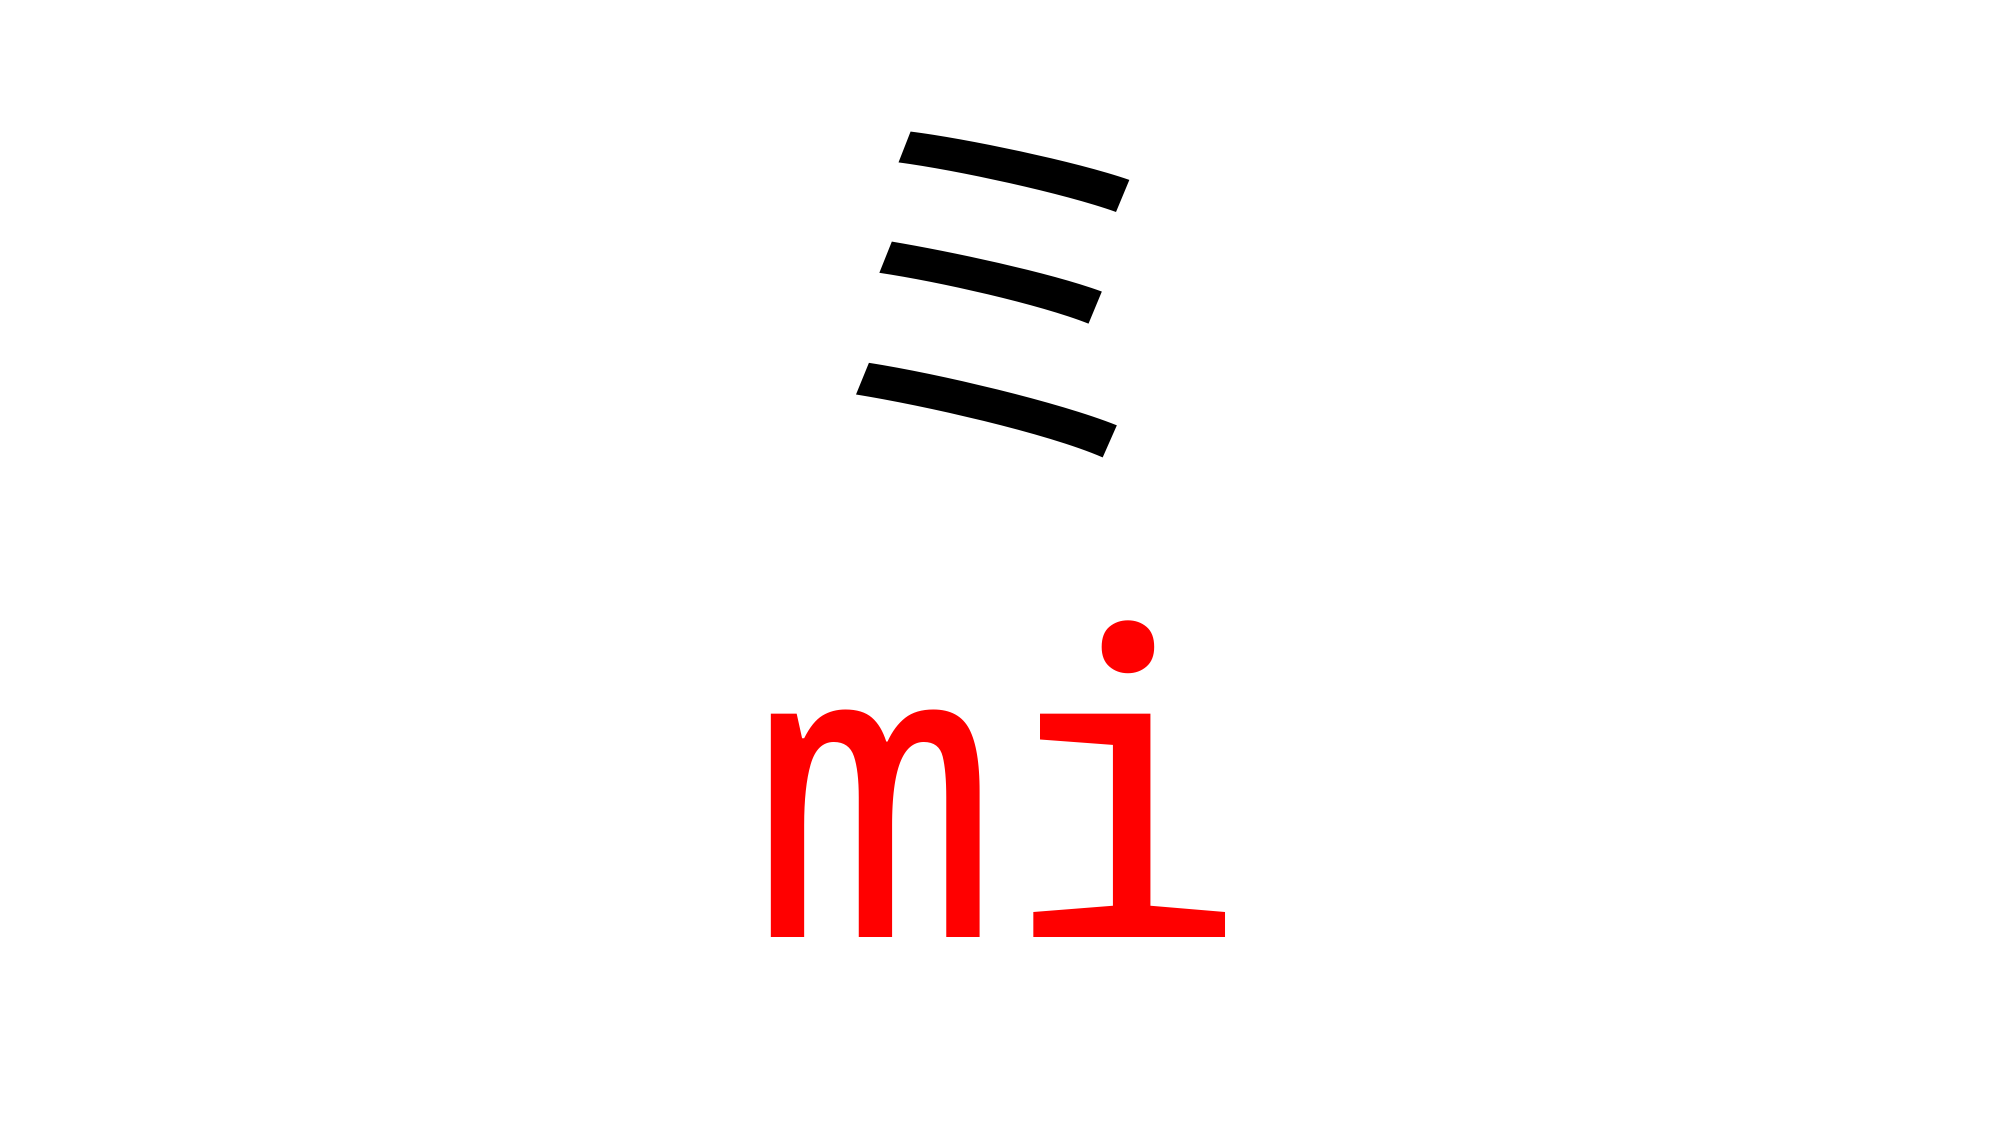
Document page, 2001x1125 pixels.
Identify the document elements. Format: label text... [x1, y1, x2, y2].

text_box mi [249, 562, 1750, 1036]
title ミ [249, 71, 1750, 545]
